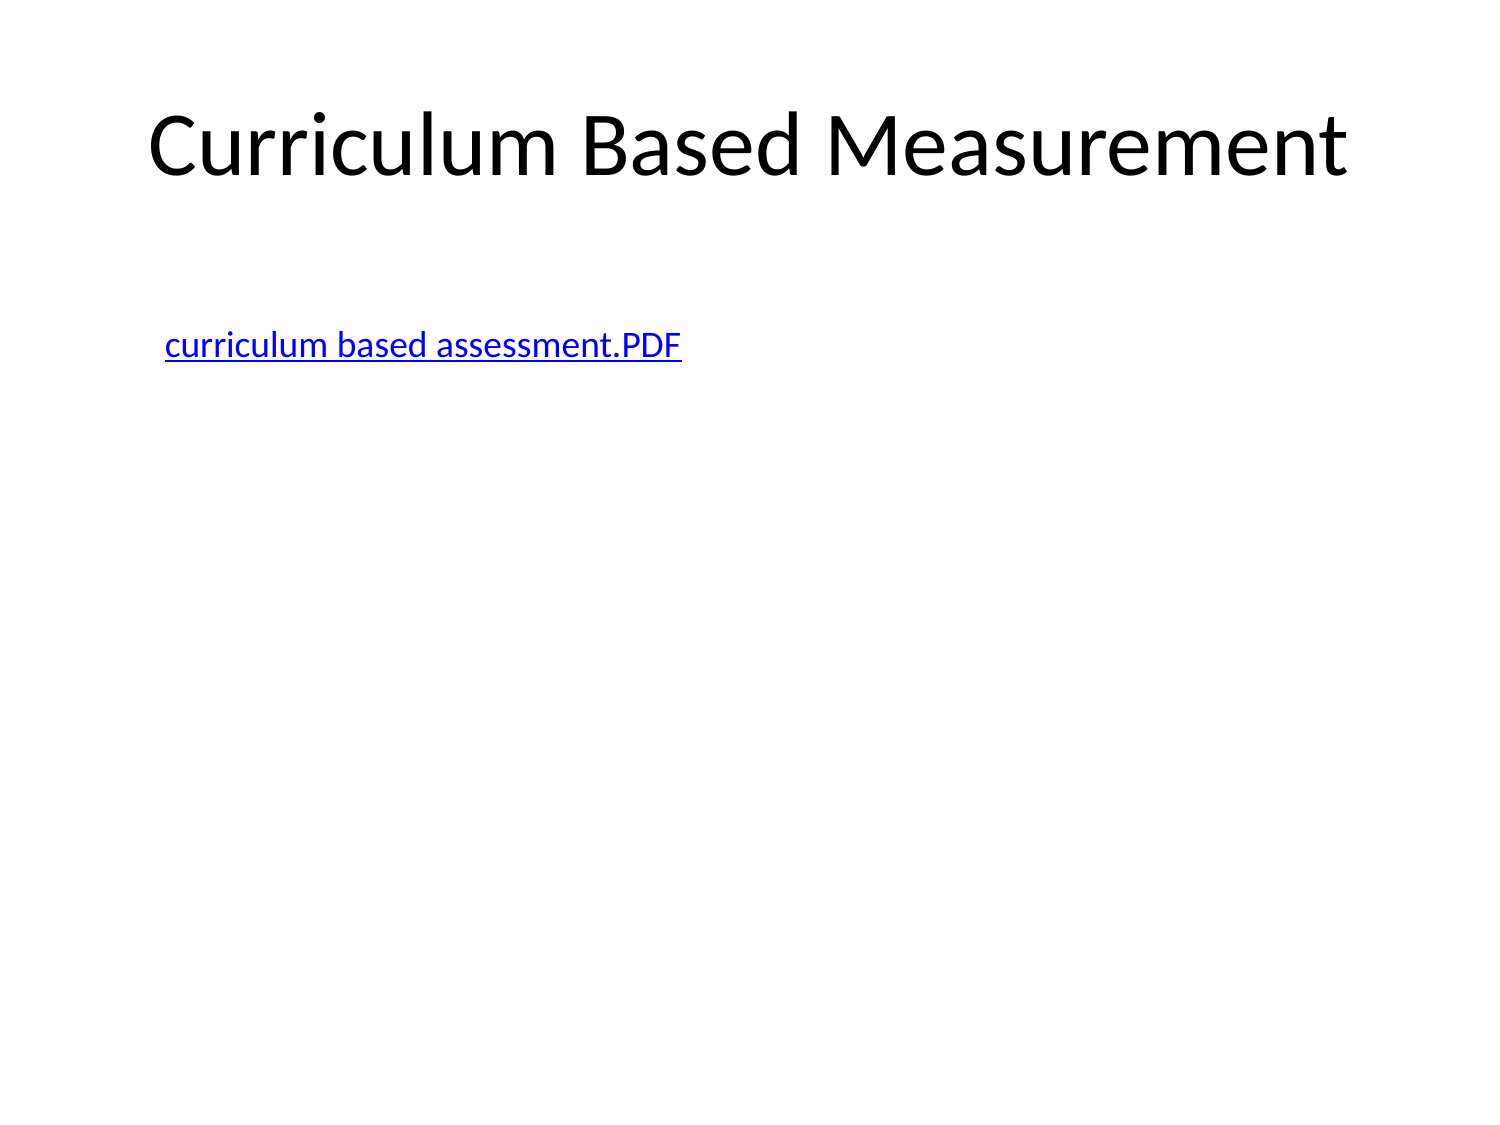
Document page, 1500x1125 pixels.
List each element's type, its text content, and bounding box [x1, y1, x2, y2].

text_box curriculum based assessment.PDF [149, 312, 1350, 373]
title Curriculum Based Measurement [75, 45, 1425, 233]
